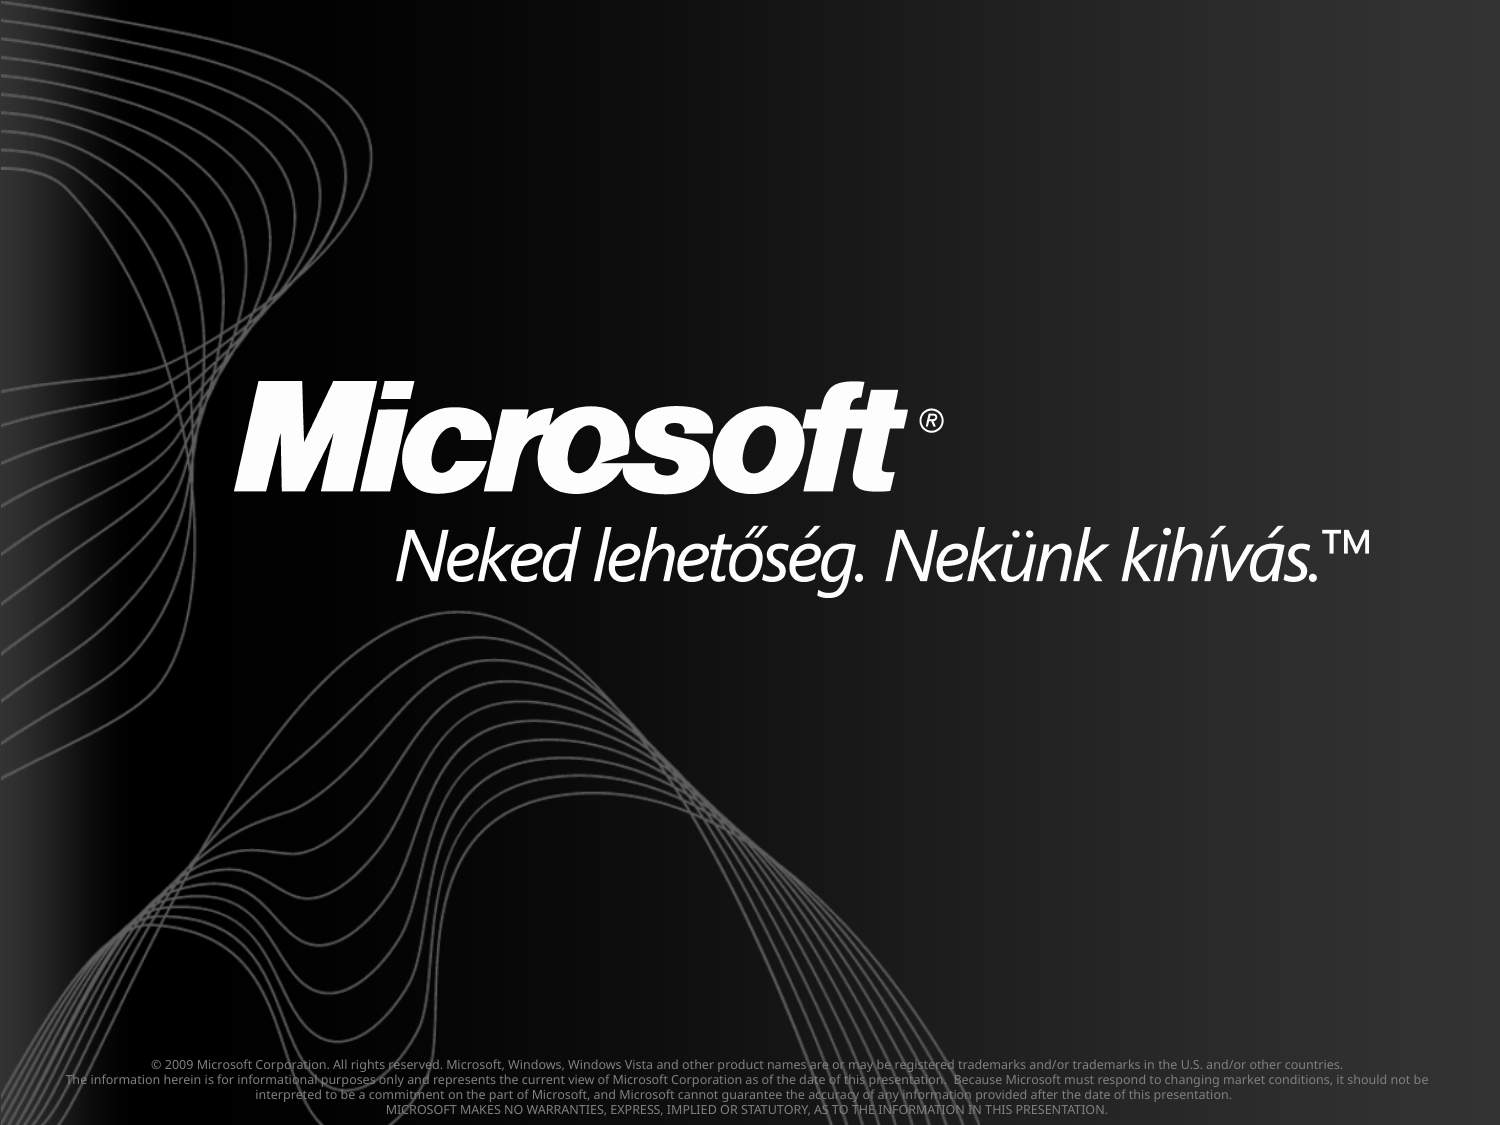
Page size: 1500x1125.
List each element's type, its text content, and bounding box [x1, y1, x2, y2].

text_box © 2009 Microsoft Corporation. All rights reserved. Microsoft, Windows, Windows Vista and other product names are or may be registered trademarks and/or trademarks in the U.S. and/or other countries. The information herein is for informational purposes only and represents the current view of Microsoft Corporation as of the date of this presentation. Because Microsoft must respond to changing market conditions, it should not be interpreted to be a commitment on the part of Microsoft, and Microsoft cannot guarantee the accuracy of any information provided after the date of this presentation. MICROSOFT MAKES NO WARRANTIES, EXPRESS, IMPLIED OR STATUTORY, AS TO THE INFORMATION IN THIS PRESENTATION. [984, 1049, 1447, 1125]
picture [0, 0, 1500, 1125]
